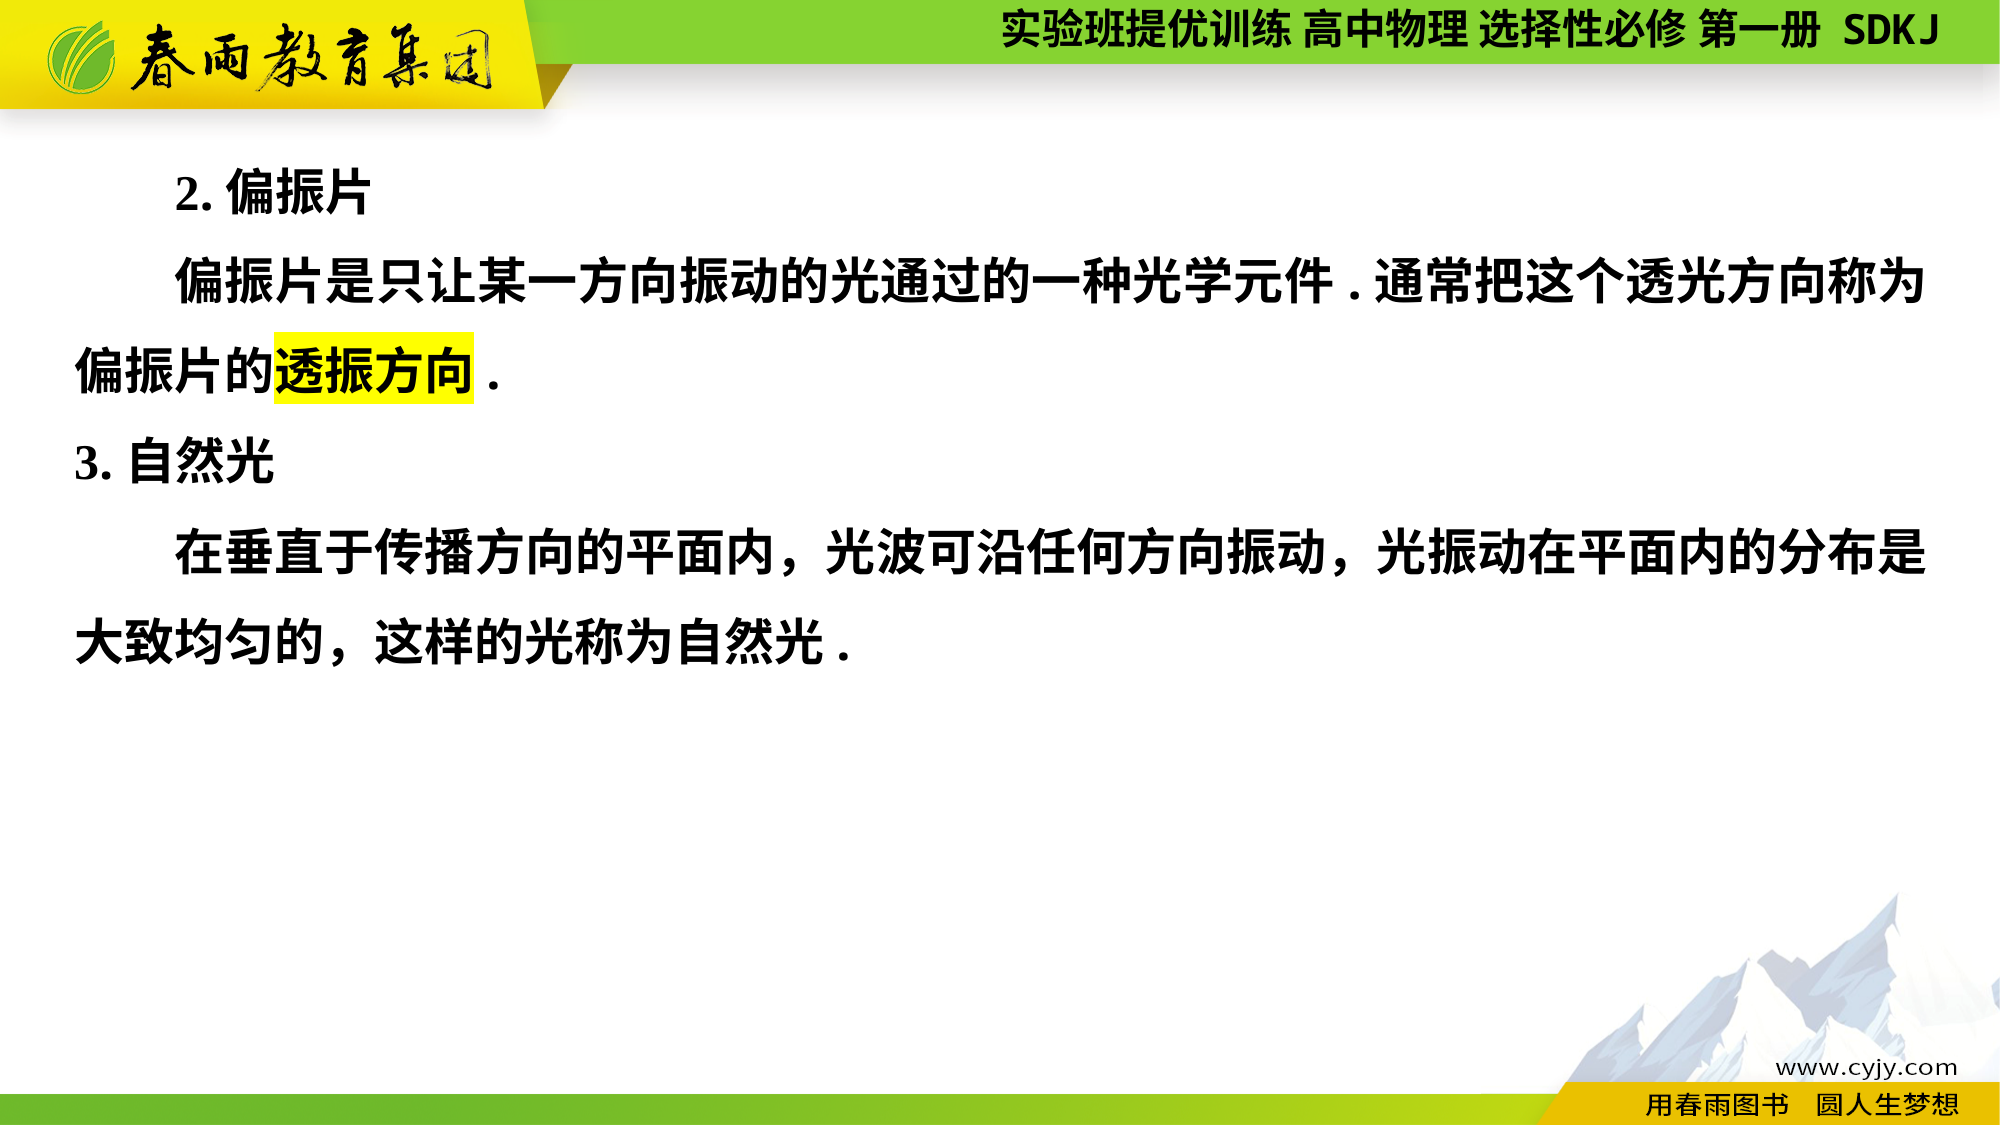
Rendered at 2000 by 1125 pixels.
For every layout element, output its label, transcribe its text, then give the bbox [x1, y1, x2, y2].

list 2.偏振片 偏振片是只让某一方向振动的光通过的一种光学元件.通常把这个透光方向称为偏振片的透振方向. 3.自然光 在垂直于传播方向的平面内，光波可沿任何方向振动，光振动在平面内的分布是大致均匀的，这样的光称为自然光. [59, 122, 1944, 683]
picture [0, 0, 2000, 1125]
